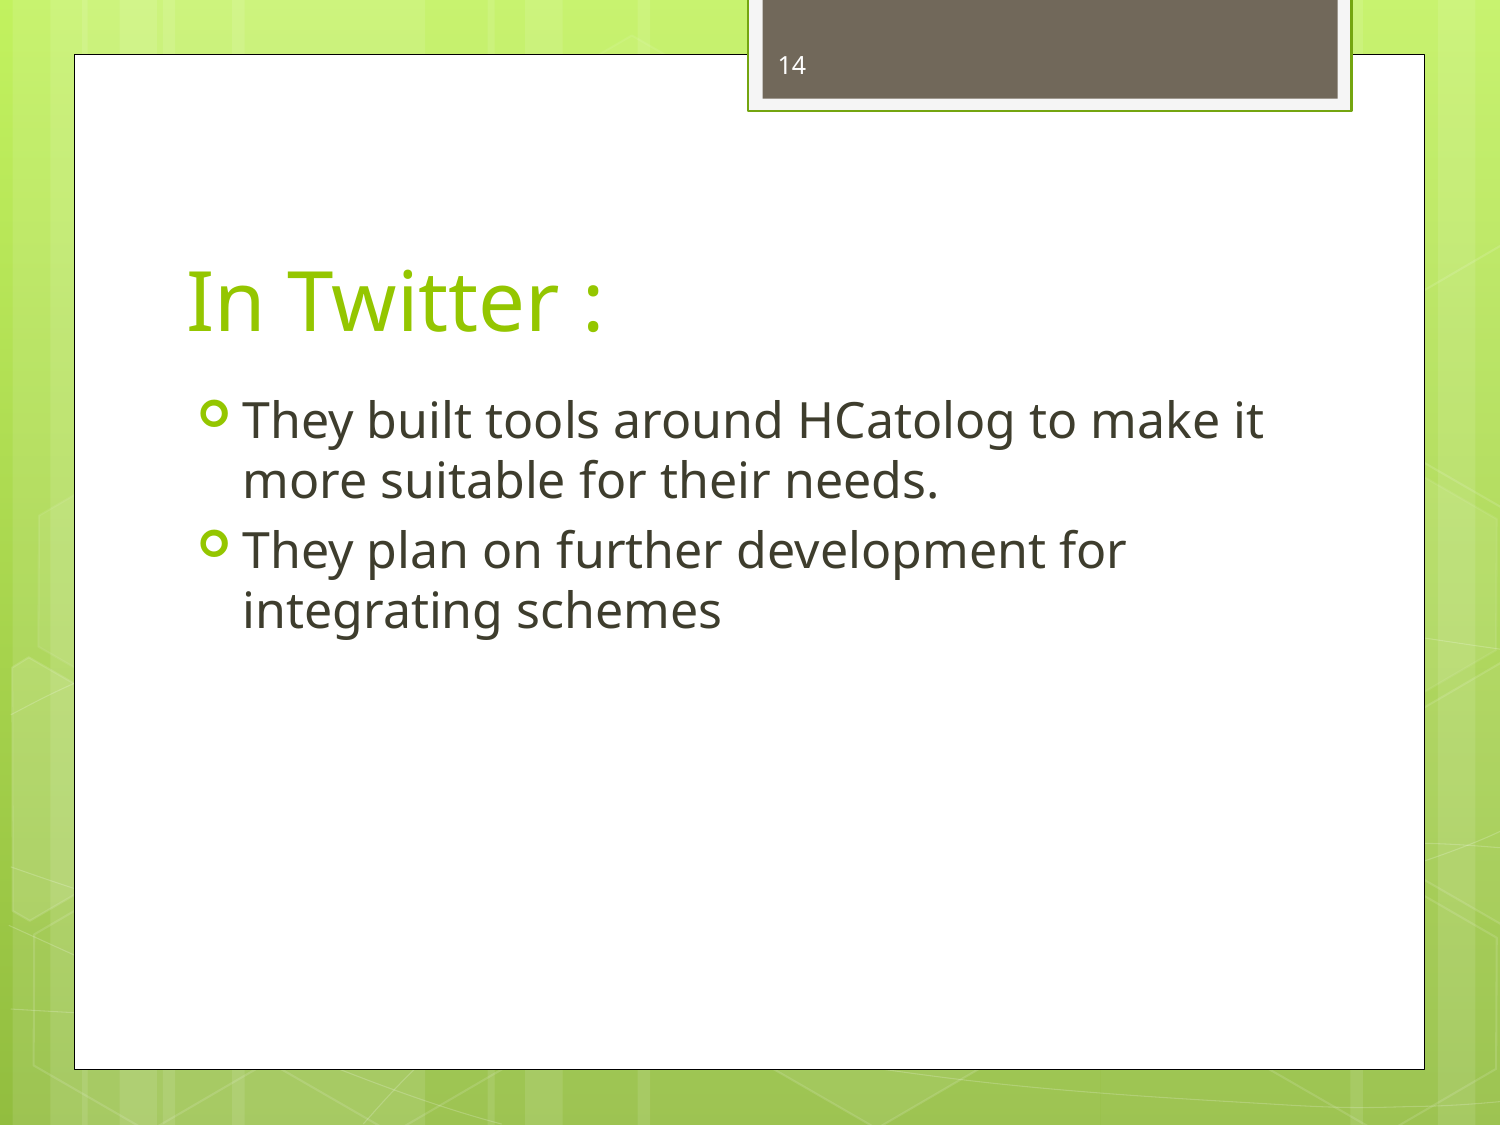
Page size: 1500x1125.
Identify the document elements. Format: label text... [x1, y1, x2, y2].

slide_number 14 [762, 36, 982, 97]
title In Twitter : [171, 168, 1324, 357]
list They built tools around HCatolog to make it more suitable for their needs. They plan on further development for integrating schemes [171, 381, 1283, 957]
